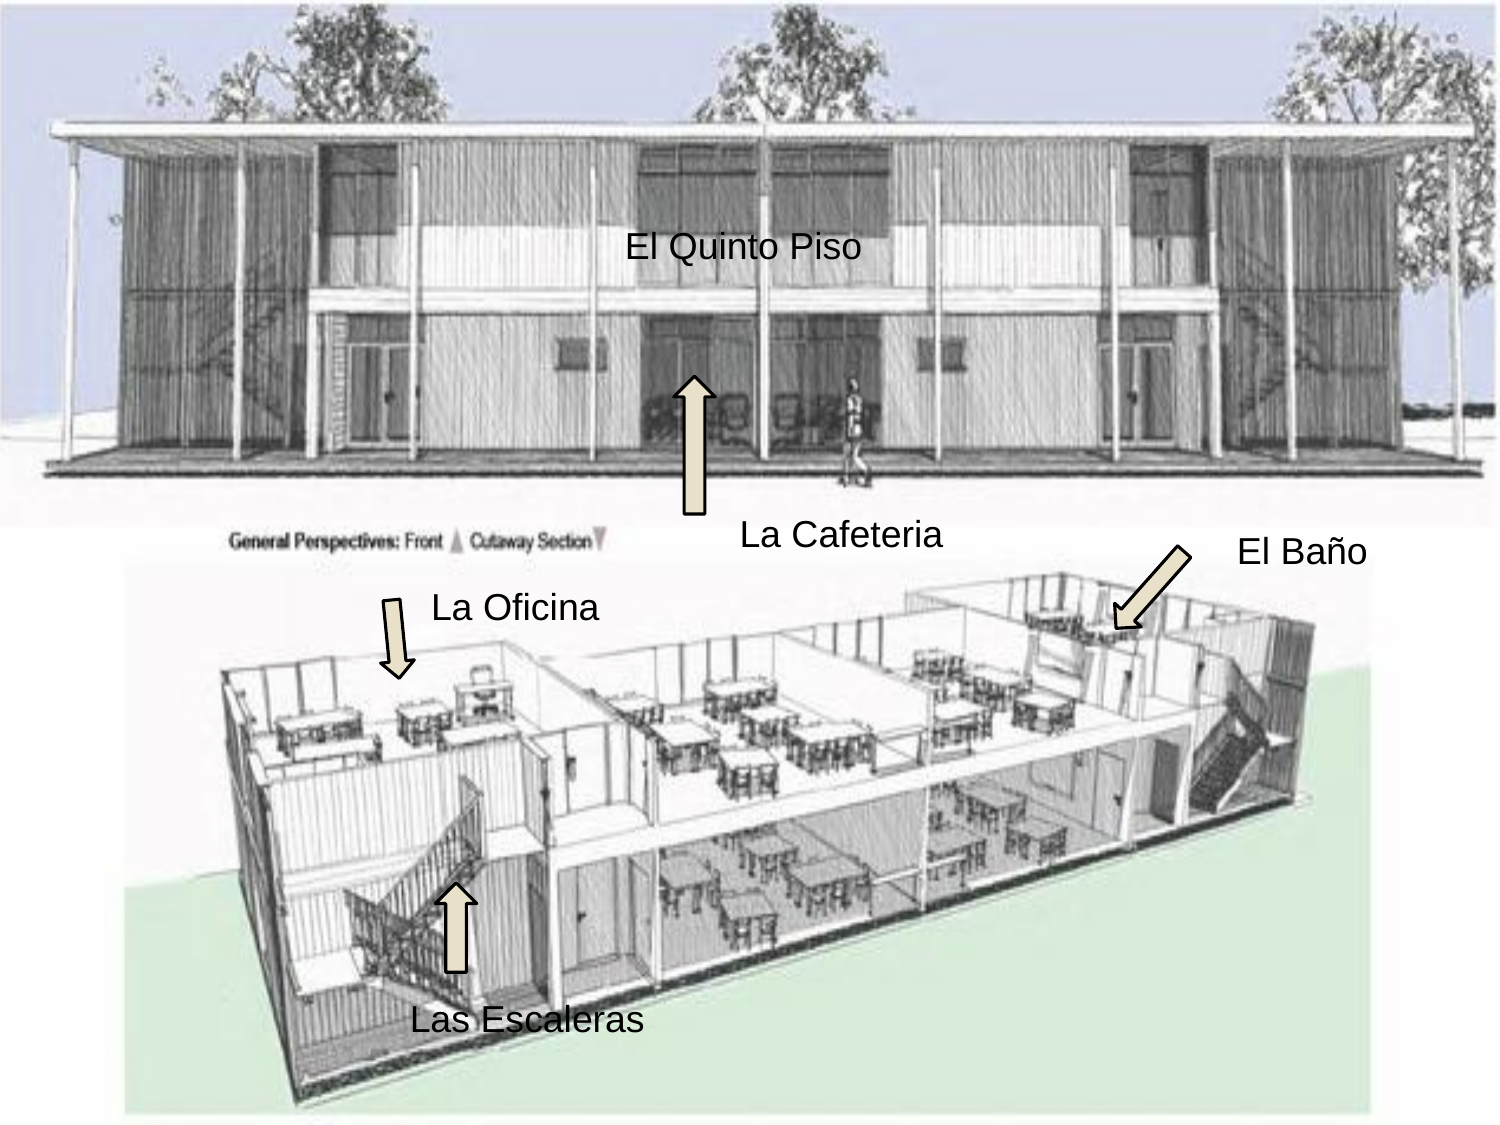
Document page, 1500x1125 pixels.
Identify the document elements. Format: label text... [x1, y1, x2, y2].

text_box El Baño [1221, 512, 1422, 594]
text_box El Quinto Piso [536, 206, 1049, 271]
text_box La Oficina [415, 568, 631, 650]
text_box [380, 599, 415, 679]
text_box La Cafeteria [724, 495, 997, 585]
text_box [1114, 545, 1191, 629]
text_box Las Escaleras [394, 979, 667, 1062]
text_box [0, 0, 1500, 1125]
text_box [673, 376, 716, 515]
text_box [435, 882, 477, 973]
